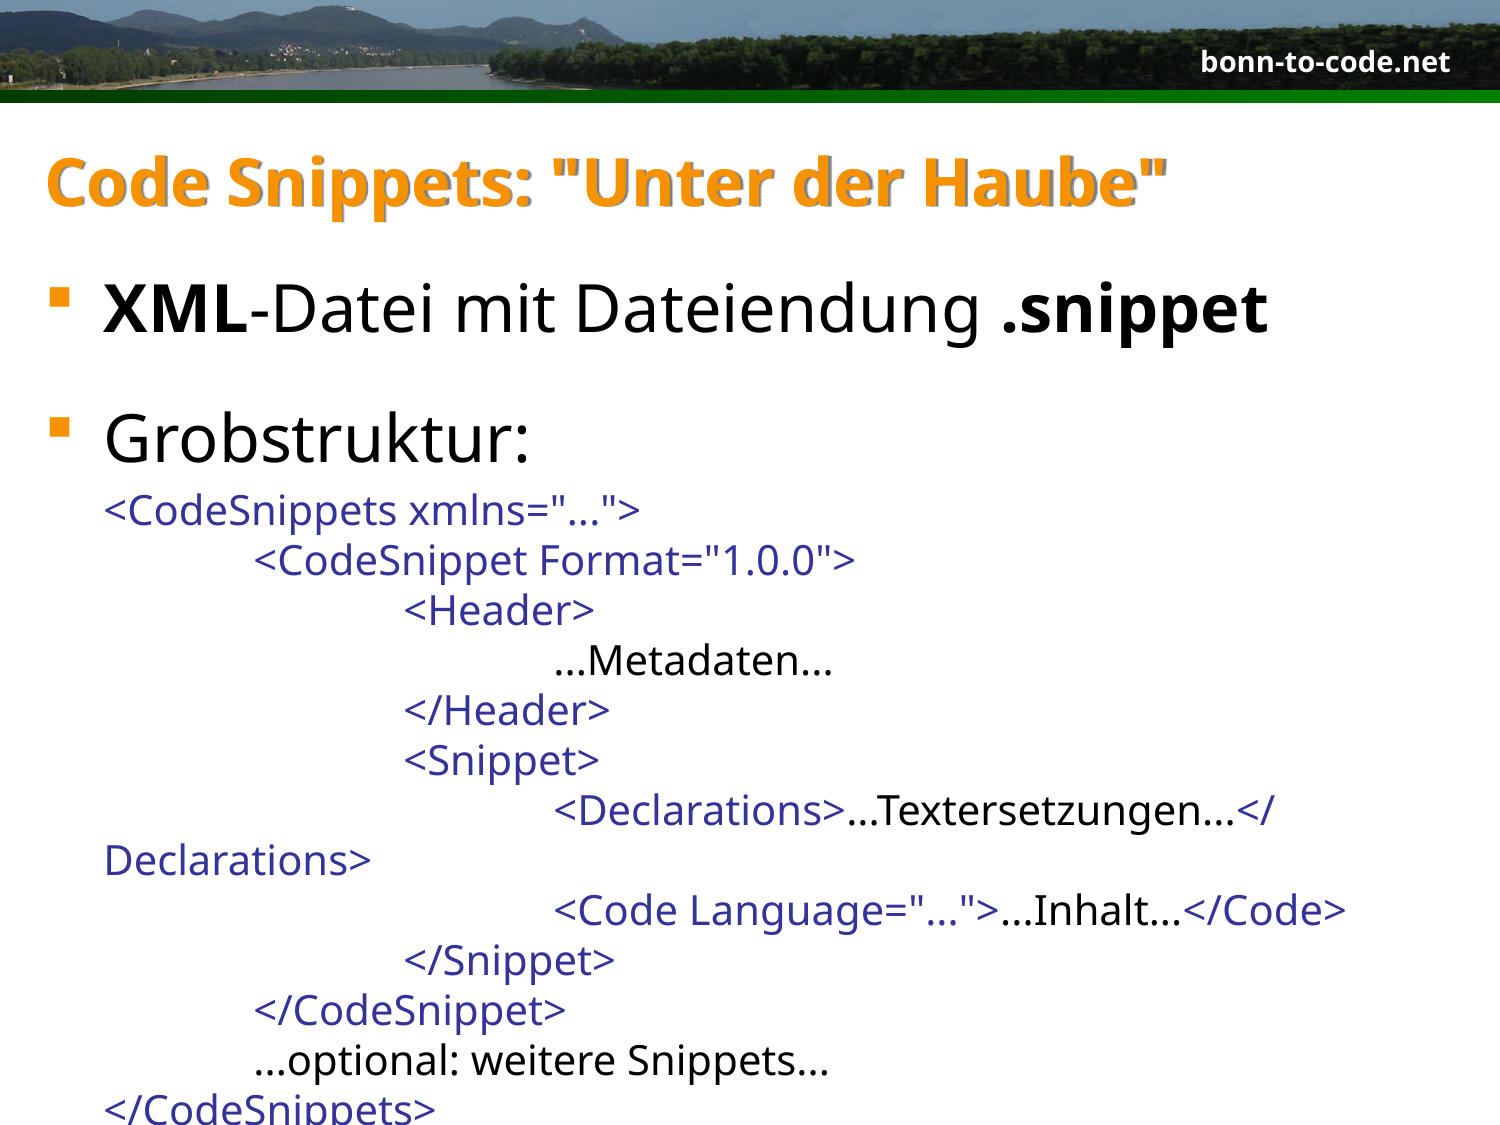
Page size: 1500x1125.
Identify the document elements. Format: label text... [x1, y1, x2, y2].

title Code Snippets: "Unter der Haube" [29, 101, 1471, 257]
list XML-Datei mit Dateiendung .snippet Grobstruktur: <CodeSnippets xmlns="..."> <CodeSnippet Format="1.0.0"> <Header> ...Metadaten... </Header> <Snippet> <Declarations>...Textersetzungen...</Declarations> <Code Language="...">...Inhalt...</Code> </Snippet> </CodeSnippet> ...optional: weitere Snippets... </CodeSnippets> [29, 257, 1471, 1114]
picture [0, 0, 1500, 90]
